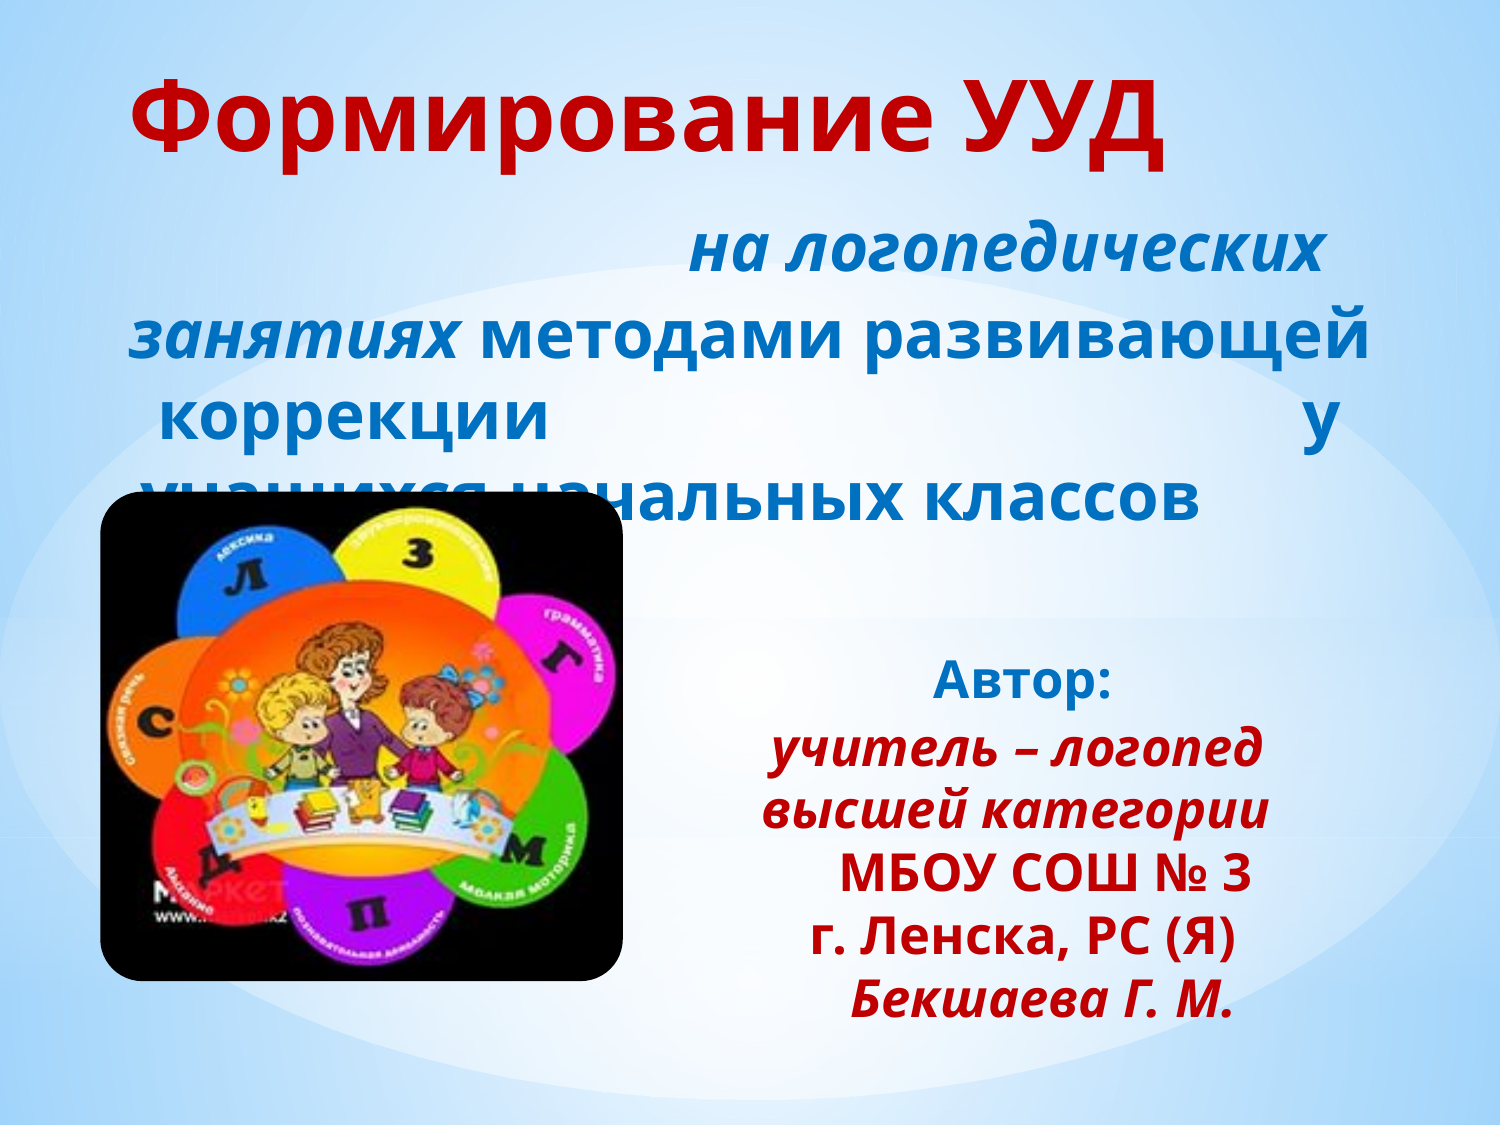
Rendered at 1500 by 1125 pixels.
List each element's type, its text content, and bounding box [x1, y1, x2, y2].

title Формирование УУД на логопедических занятиях методами развивающей коррекции у учащихся начальных классов Автор: учитель – логопед высшей категории МБОУ СОШ № 3 г. Ленска, РС (Я) Бекшаева Г. М. [75, 45, 1425, 1047]
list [100, 491, 624, 982]
